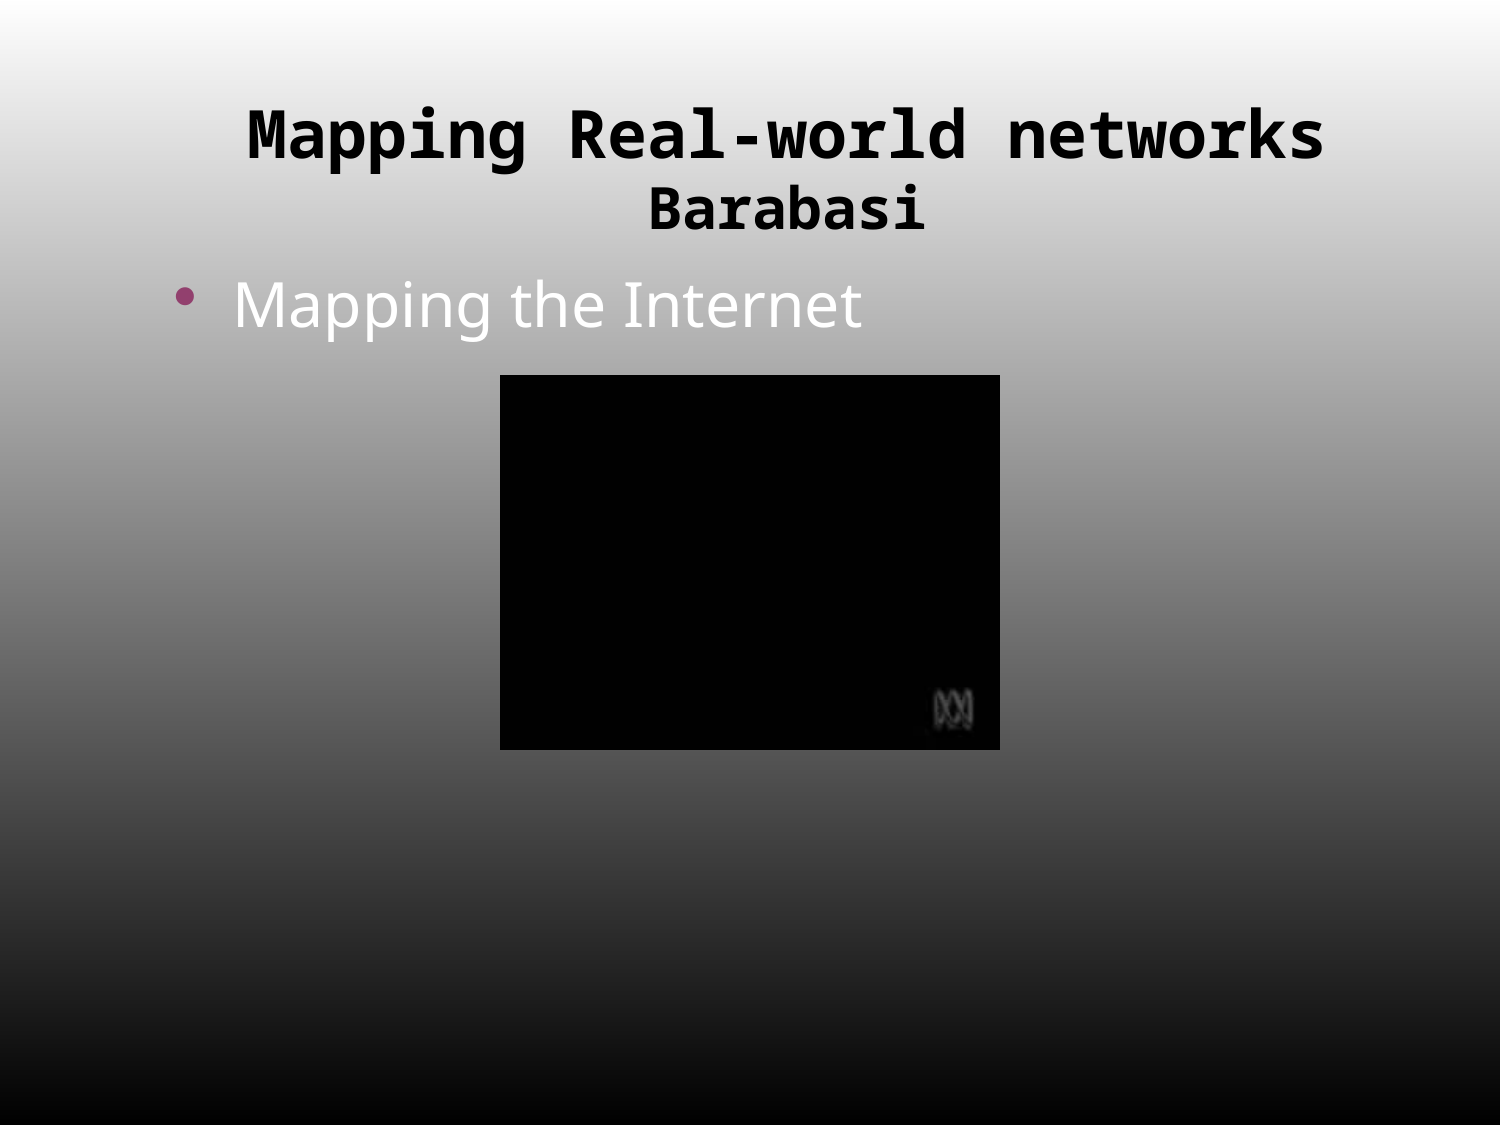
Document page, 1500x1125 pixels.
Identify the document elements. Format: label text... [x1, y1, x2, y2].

list Mapping the Internet [150, 257, 1425, 1043]
title Mapping Real-world networks Barabasi [150, 83, 1425, 234]
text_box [499, 374, 1001, 751]
